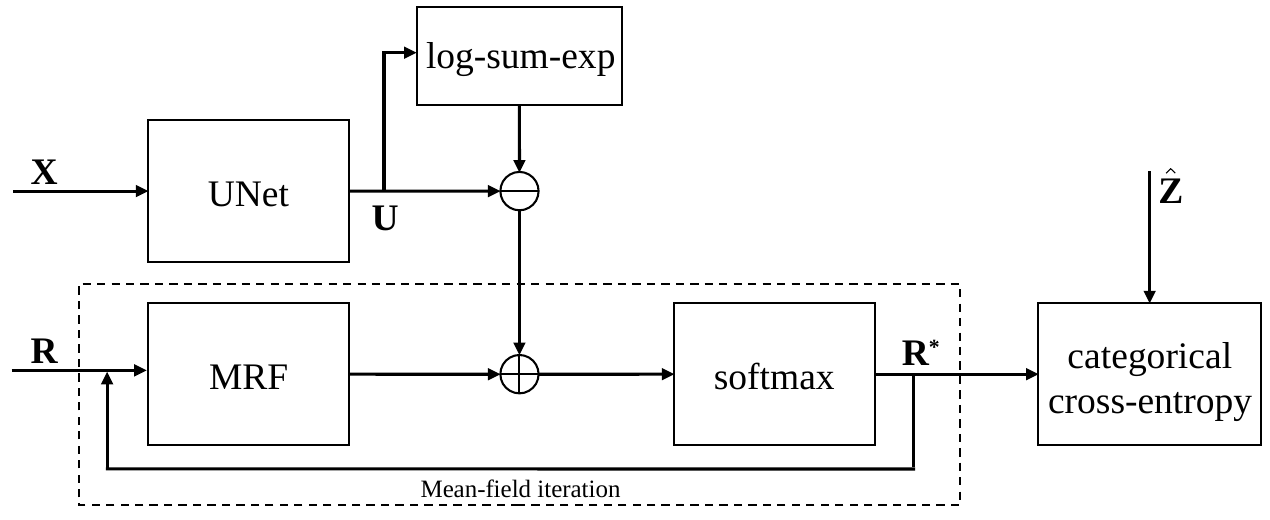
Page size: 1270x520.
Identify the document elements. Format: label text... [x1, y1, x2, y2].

text_box [499, 171, 540, 212]
text_box R* [877, 320, 964, 374]
text_box categorical cross-entropy [1023, 323, 1270, 429]
text_box R* [877, 375, 912, 381]
text_box U [356, 192, 411, 245]
text_box [1037, 429, 1262, 446]
text_box UNet [147, 119, 350, 263]
text_box [78, 371, 322, 506]
text_box X [15, 193, 70, 200]
text_box [416, 84, 623, 106]
text_box Mean-field iteration [322, 471, 719, 510]
text_box R [15, 318, 70, 370]
text_box R [15, 371, 70, 379]
text_box R* [915, 375, 964, 381]
text_box X [15, 139, 70, 190]
text_box Z [1143, 158, 1197, 218]
text_box U [385, 185, 411, 191]
text_box [78, 283, 961, 467]
text_box [719, 381, 961, 506]
text_box [1037, 302, 1262, 323]
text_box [1165, 168, 1176, 174]
text_box [416, 6, 623, 23]
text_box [500, 354, 539, 394]
text_box log-sum-exp [402, 23, 640, 84]
text_box U [356, 185, 383, 191]
